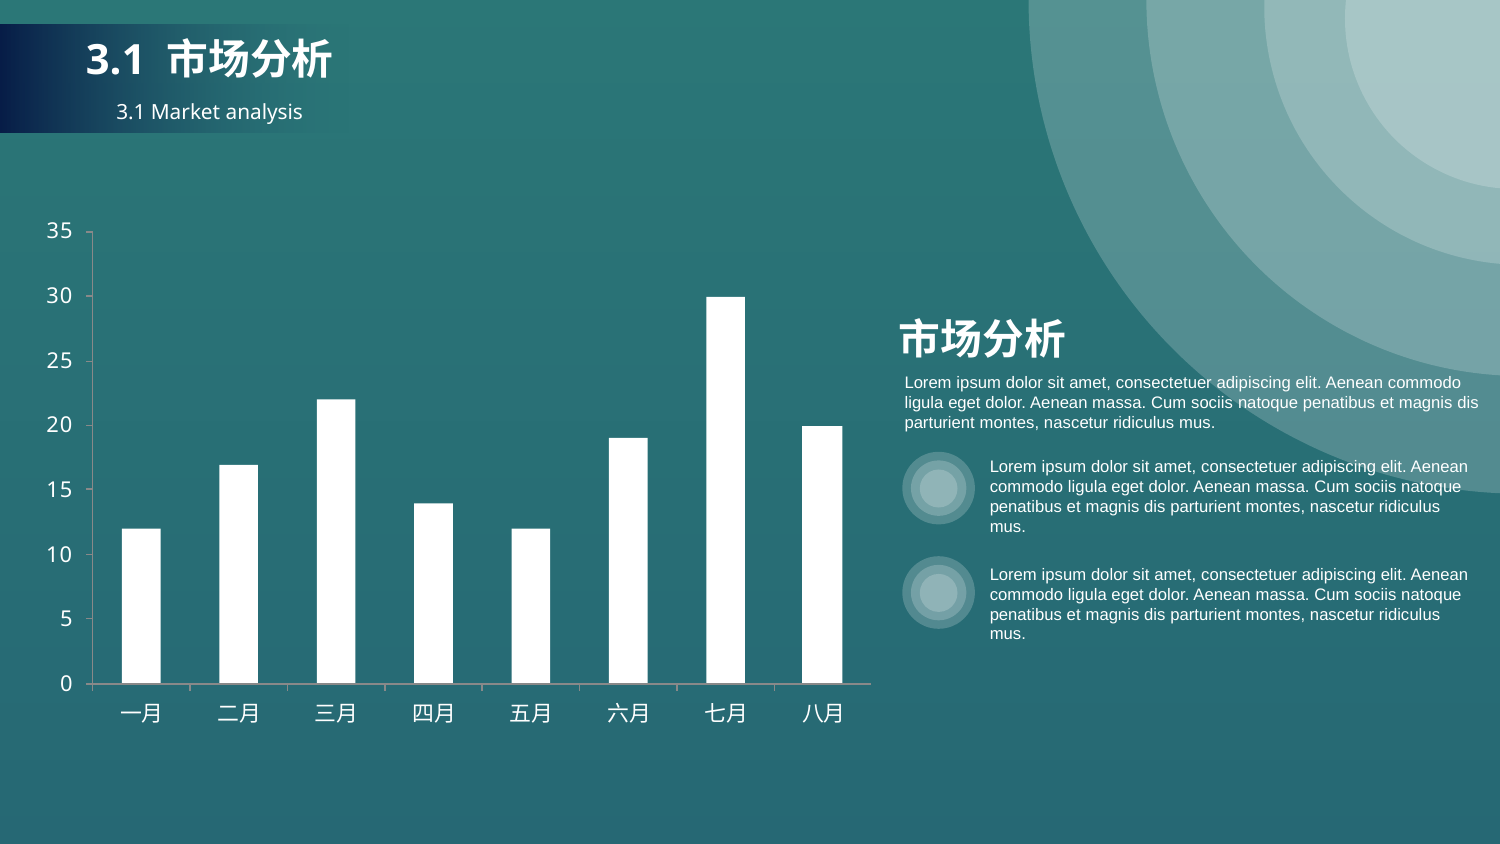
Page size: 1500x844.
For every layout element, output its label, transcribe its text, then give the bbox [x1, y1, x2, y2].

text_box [34, 197, 880, 743]
text_box 3.1 市场分析 [71, 25, 349, 91]
text_box Lorem ipsum dolor sit amet, consectetuer adipiscing elit. Aenean commodo ligula eget dolor. Aenean massa. Cum sociis natoque penatibus et magnis dis parturient montes, nascetur ridiculus mus. [889, 371, 1023, 439]
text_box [902, 451, 976, 525]
text_box 3.1 Market analysis [101, 91, 318, 132]
text_box 市场分析 [884, 305, 1023, 371]
text_box [0, 24, 349, 133]
text_box Lorem ipsum dolor sit amet, consectetuer adipiscing elit. Aenean commodo ligula eget dolor. Aenean massa. Cum sociis natoque penatibus et magnis dis parturient montes, nascetur ridiculus mus. [975, 556, 1491, 651]
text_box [1028, 0, 1500, 494]
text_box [902, 555, 976, 630]
text_box Lorem ipsum dolor sit amet, consectetuer adipiscing elit. Aenean commodo ligula eget dolor. Aenean massa. Cum sociis natoque penatibus et magnis dis parturient montes, nascetur ridiculus mus. [975, 448, 1491, 543]
